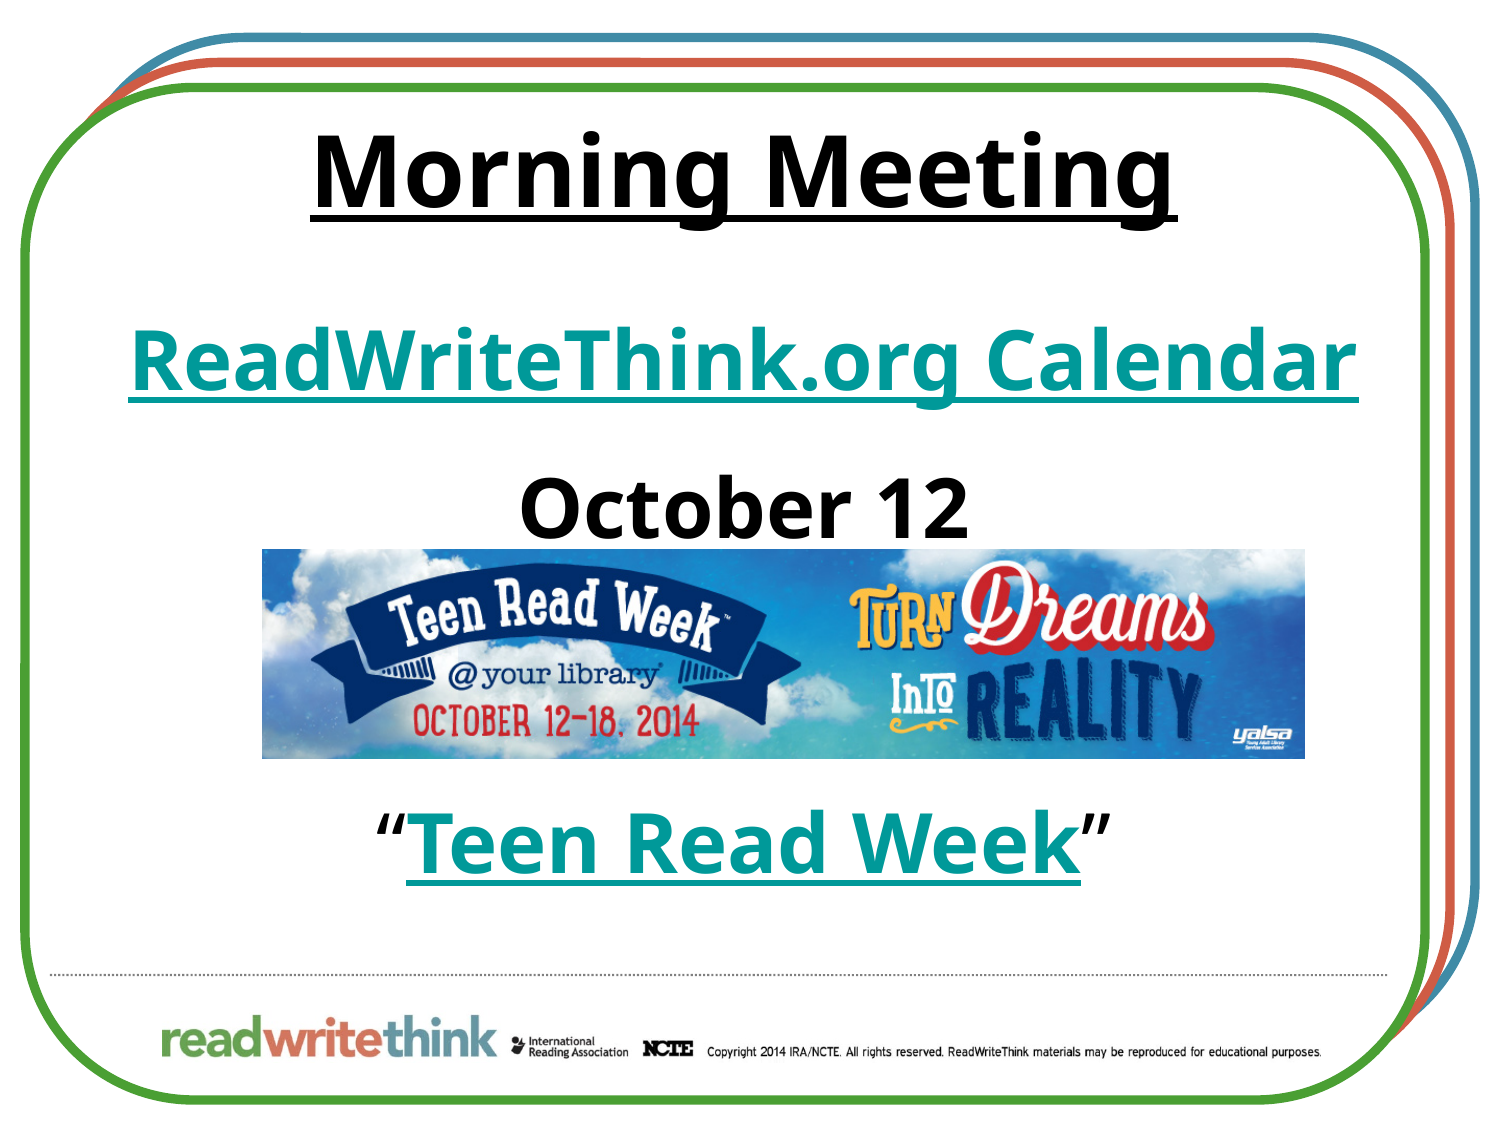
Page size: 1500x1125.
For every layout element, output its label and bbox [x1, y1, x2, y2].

picture [262, 549, 1305, 759]
text_box [24, 37, 1476, 1101]
picture [162, 999, 1322, 1063]
